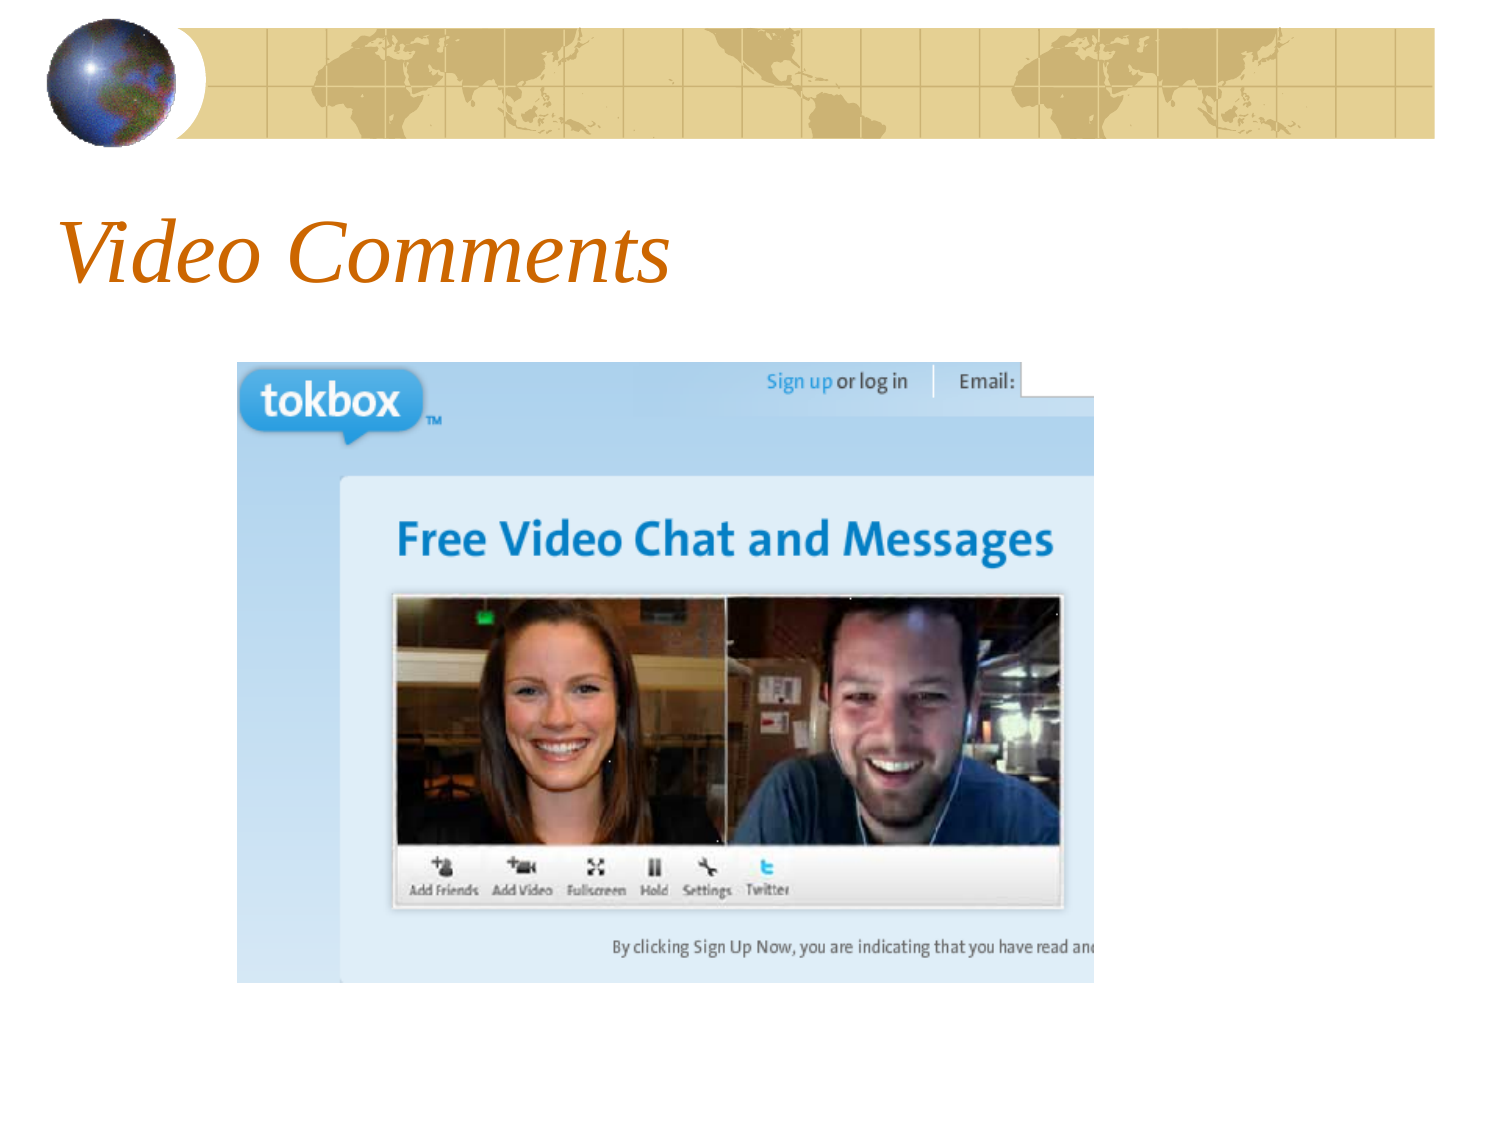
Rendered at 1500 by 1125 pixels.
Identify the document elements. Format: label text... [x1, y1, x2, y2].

picture [237, 362, 1094, 983]
title Video Comments [40, 152, 1316, 341]
picture [42, 14, 190, 151]
